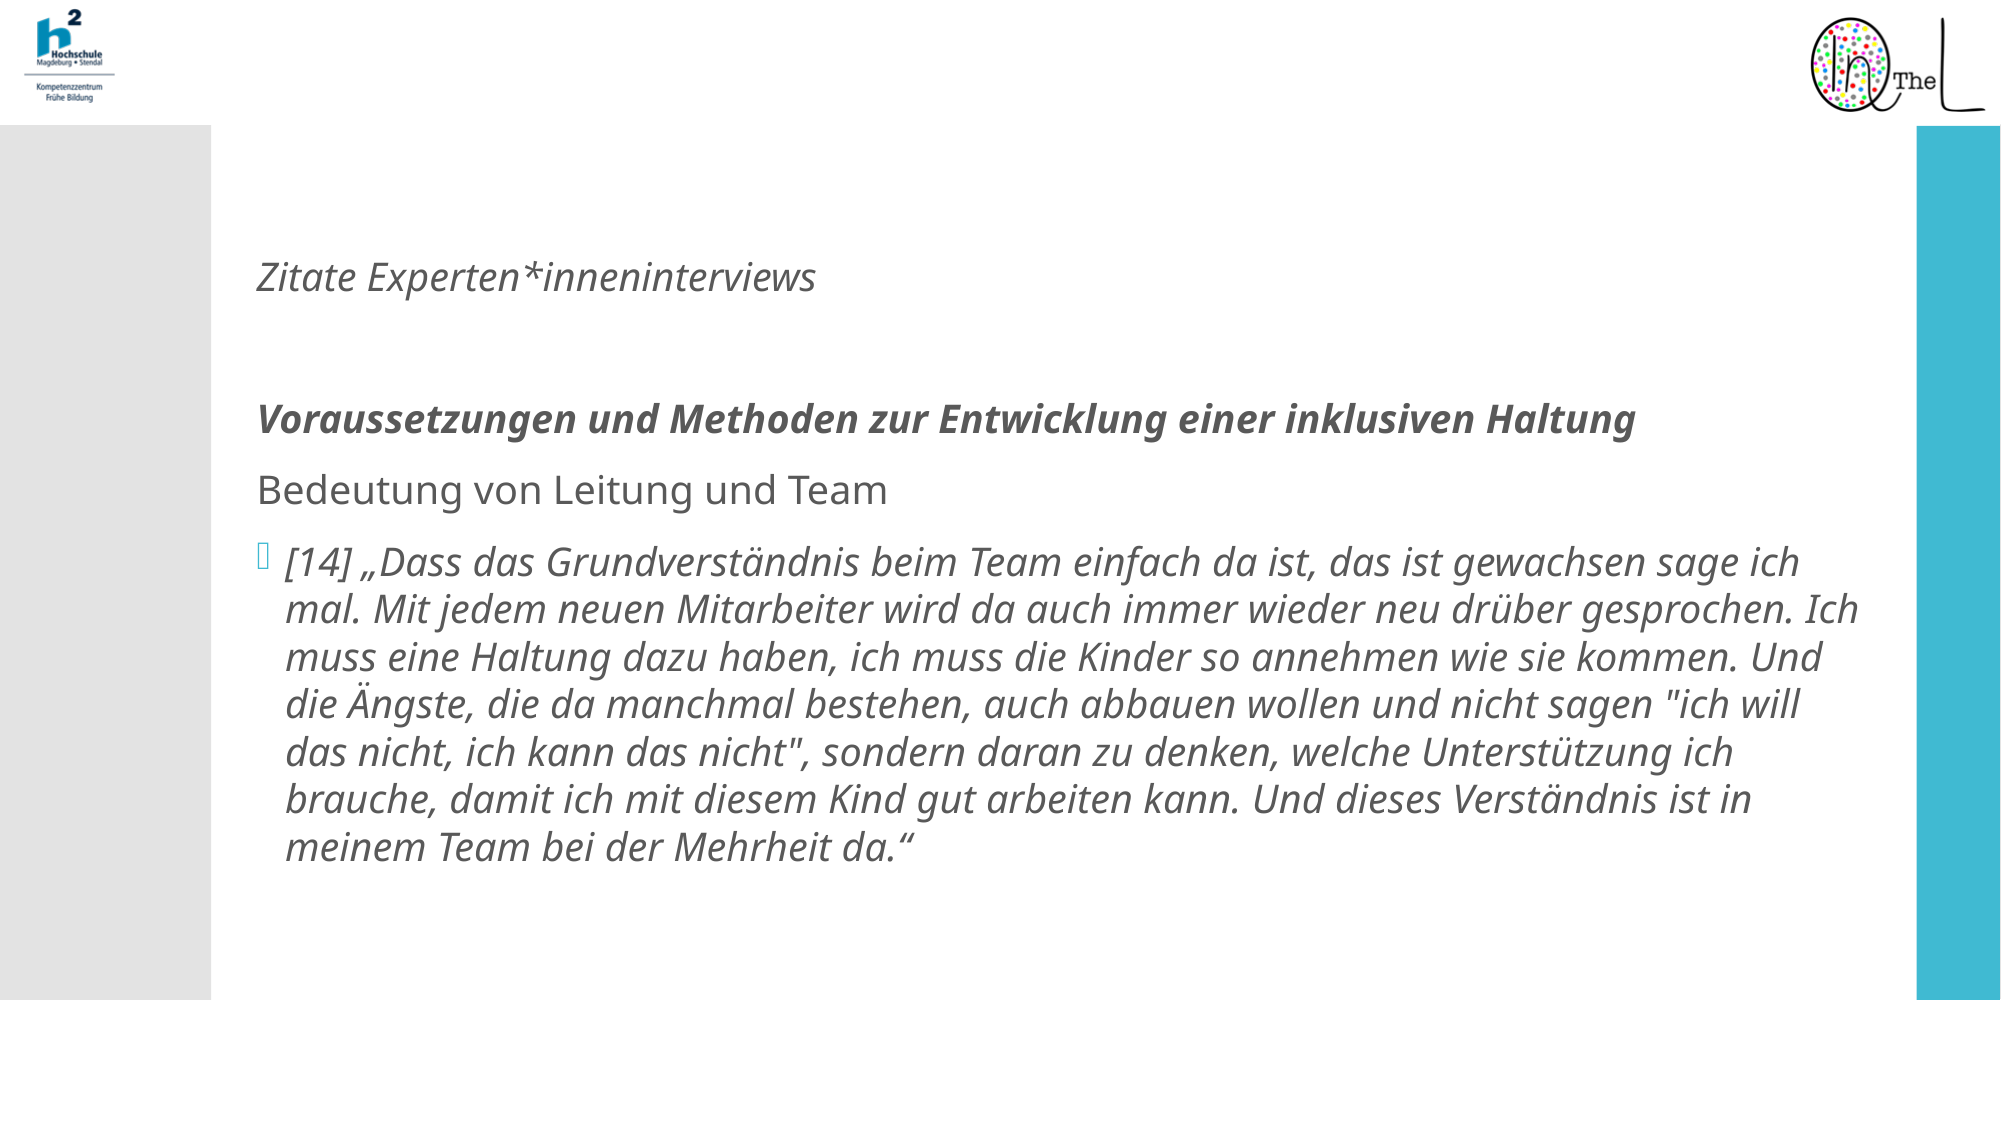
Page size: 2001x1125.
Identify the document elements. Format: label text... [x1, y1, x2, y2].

text_box [0, 0, 2000, 1125]
text_box [0, 124, 212, 1001]
list Zitate Experten*inneninterviews Voraussetzungen und Methoden zur Entwicklung einer inklusiven Haltung Bedeutung von Leitung und Team [14] „Dass das Grundverständnis beim Team einfach da ist, das ist gewachsen sage ich mal. Mit jedem neuen Mitarbeiter wird da auch immer wieder neu drüber gesprochen. Ich muss eine Haltung dazu haben, ich muss die Kinder so annehmen wie sie kommen. Und die Ängste, die da manchmal bestehen, auch abbauen wollen und nicht sagen "ich will das nicht, ich kann das nicht", sondern daran zu denken, welche Unterstützung ich brauche, damit ich mit diesem Kind gut arbeiten kann. Und dieses Verständnis ist in meinem Team bei der Mehrheit da.“ [241, 243, 1887, 881]
text_box [1916, 125, 2000, 1001]
picture [13, 0, 127, 113]
picture [1809, 17, 1987, 113]
